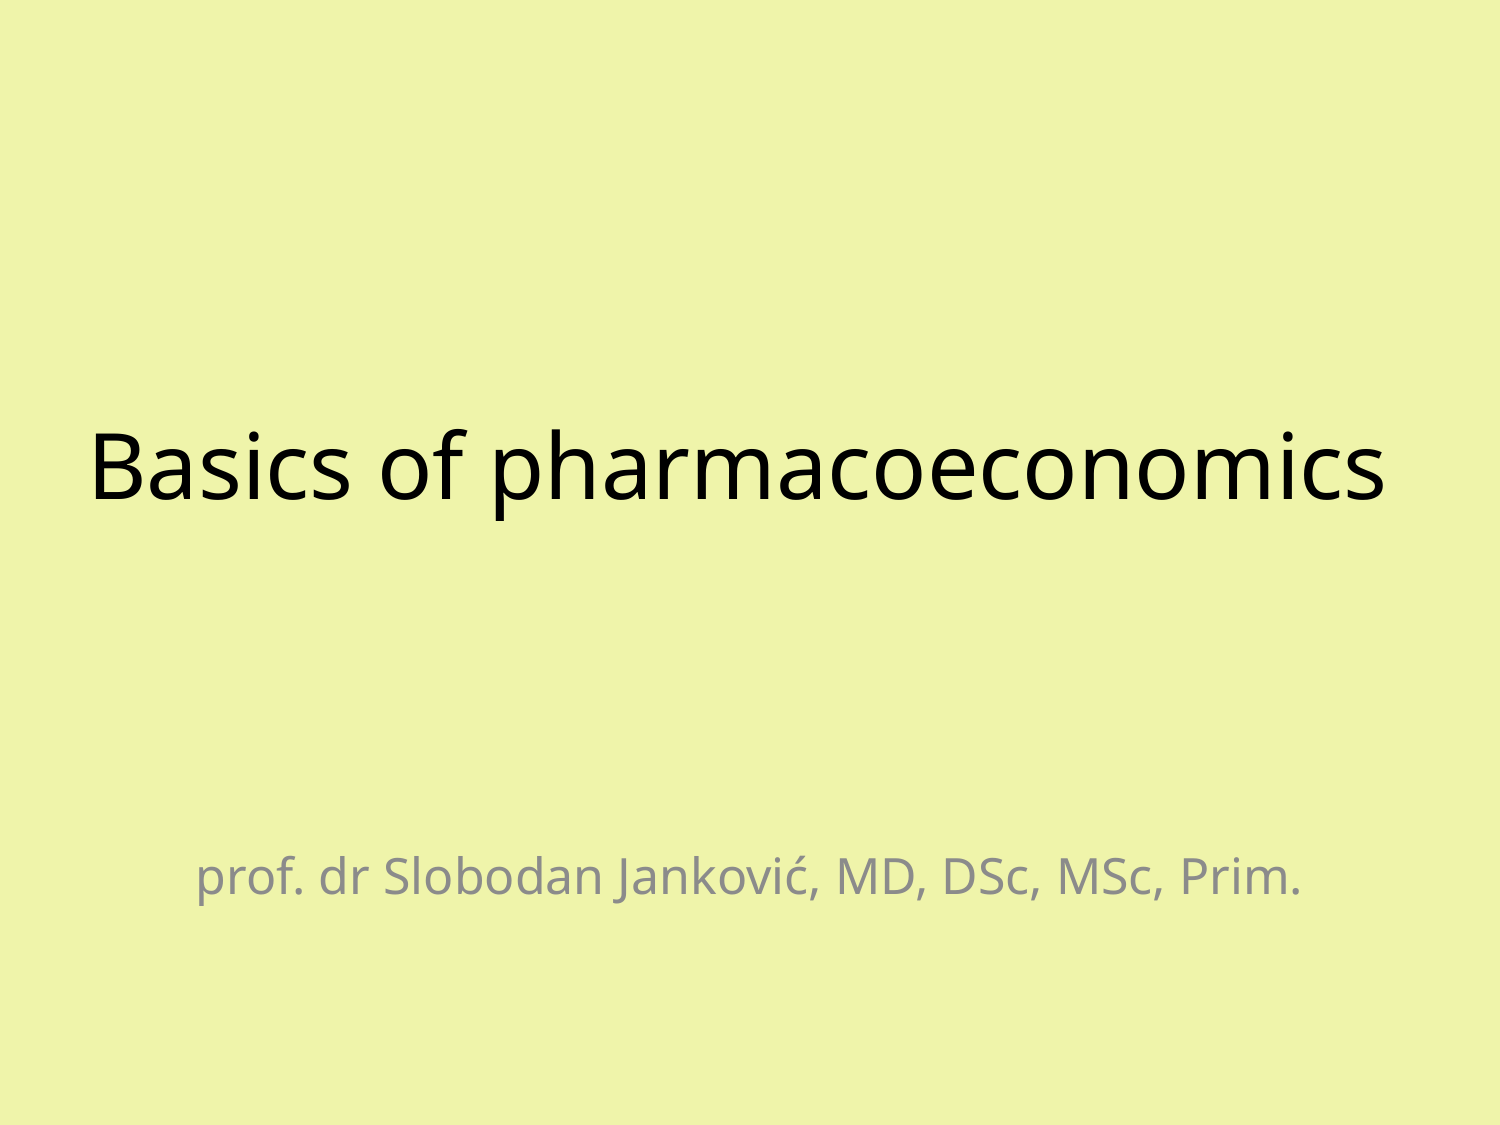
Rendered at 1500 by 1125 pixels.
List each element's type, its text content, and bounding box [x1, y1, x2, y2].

title Basics of pharmacoeconomics [37, 200, 1463, 725]
subtitle prof. dr Slobodan Janković, MD, DSc, MSc, Prim. [75, 837, 1425, 1013]
